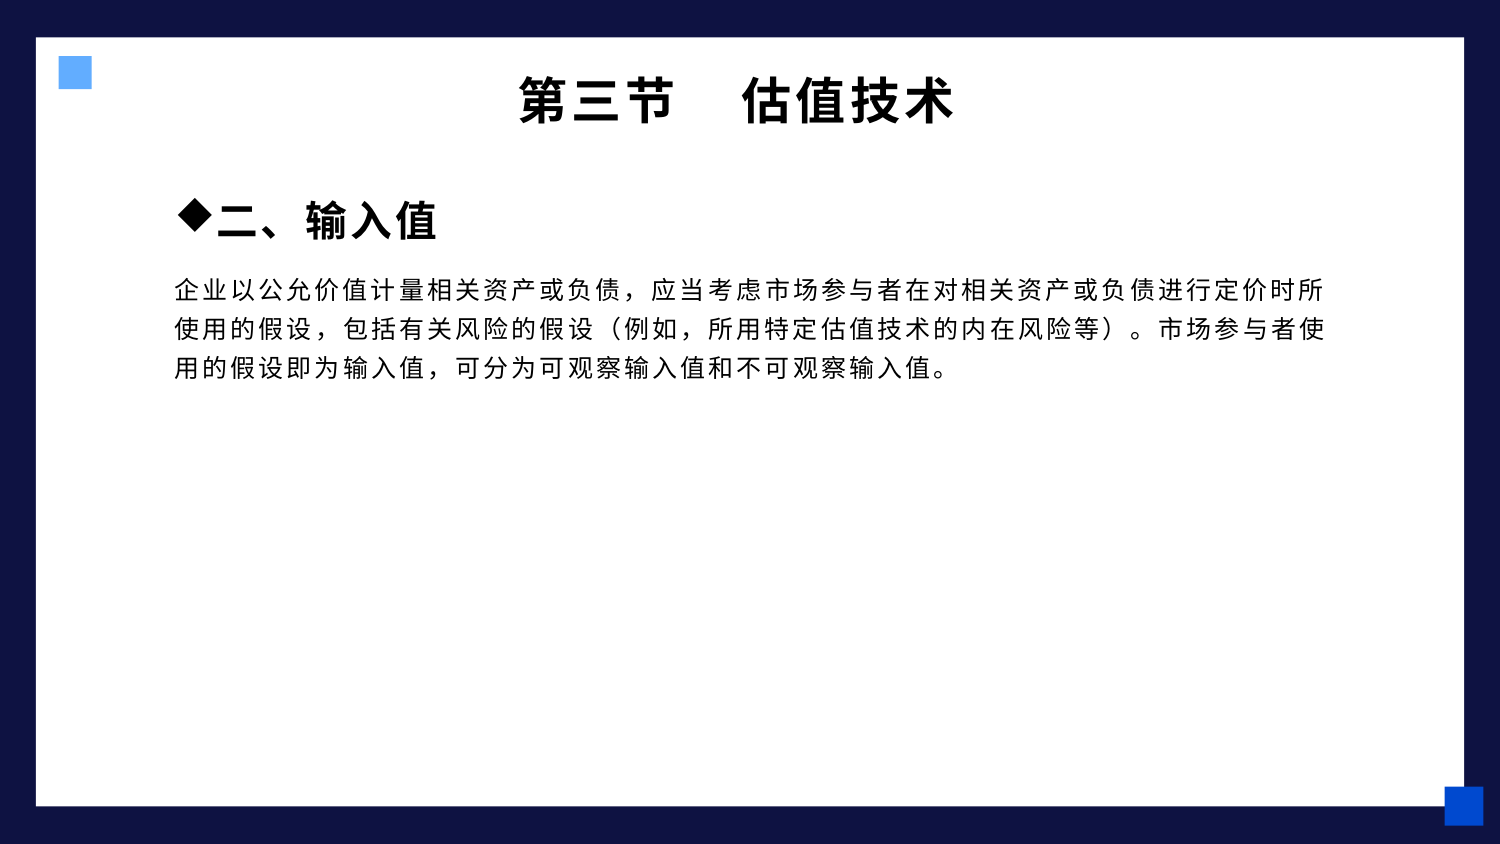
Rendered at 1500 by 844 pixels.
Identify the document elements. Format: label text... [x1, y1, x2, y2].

title 第三节 估值技术 [141, 48, 1327, 138]
list 二、输入值 企业以公允价值计量相关资产或负债，应当考虑市场参与者在对相关资产或负债进行定价时所使用的假设，包括有关风险的假设（例如，所用特定估值技术的内在风险等）。市场参与者使用的假设即为输入值，可分为可观察输入值和不可观察输入值。 [157, 179, 1343, 670]
